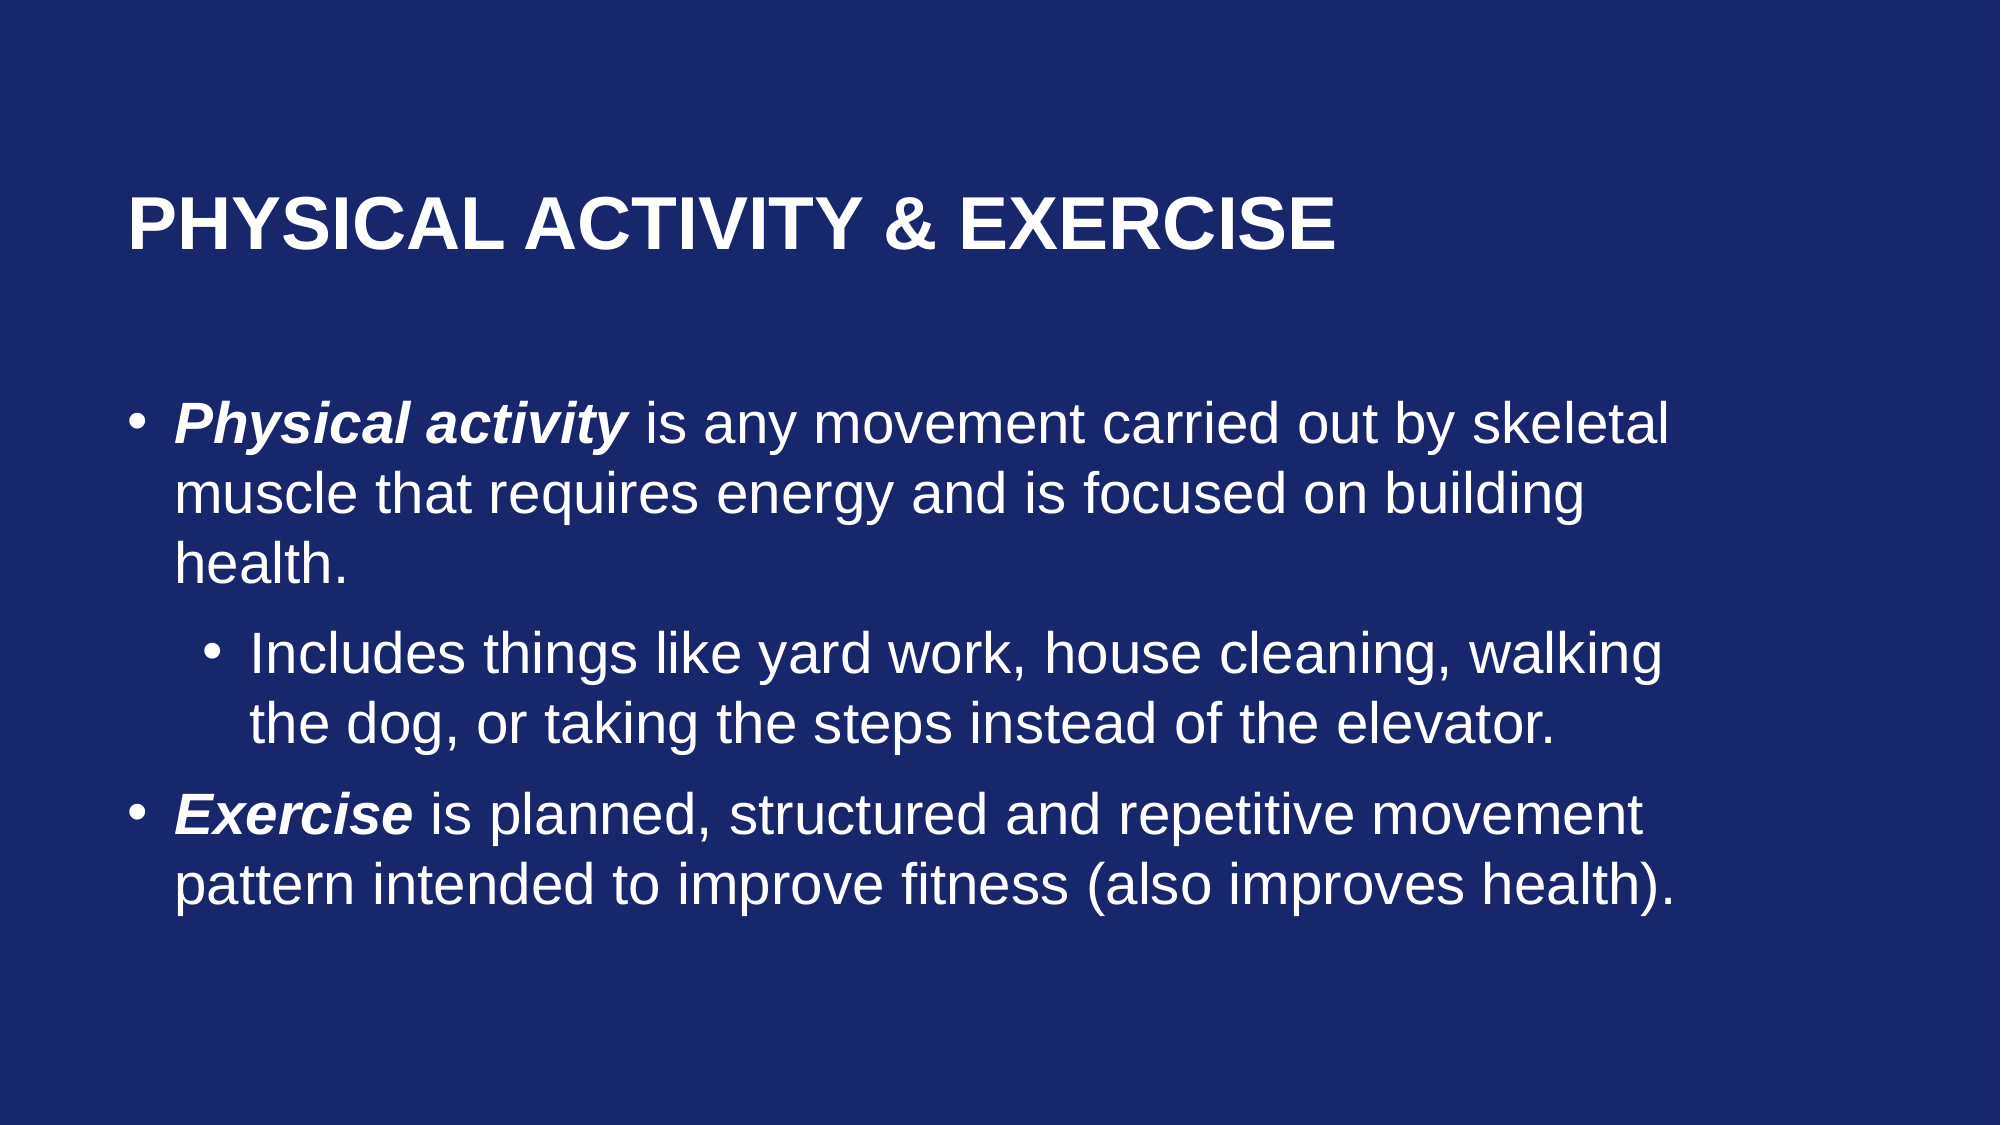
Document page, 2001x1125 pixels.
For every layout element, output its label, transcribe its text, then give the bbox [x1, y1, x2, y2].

title Physical Activity & Exercise [112, 99, 1775, 339]
list Physical activity is any movement carried out by skeletal muscle that requires energy and is focused on building health. Includes things like yard work, house cleaning, walking the dog, or taking the steps instead of the elevator. Exercise is planned, structured and repetitive movement pattern intended to improve fitness (also improves health). [112, 351, 1775, 950]
